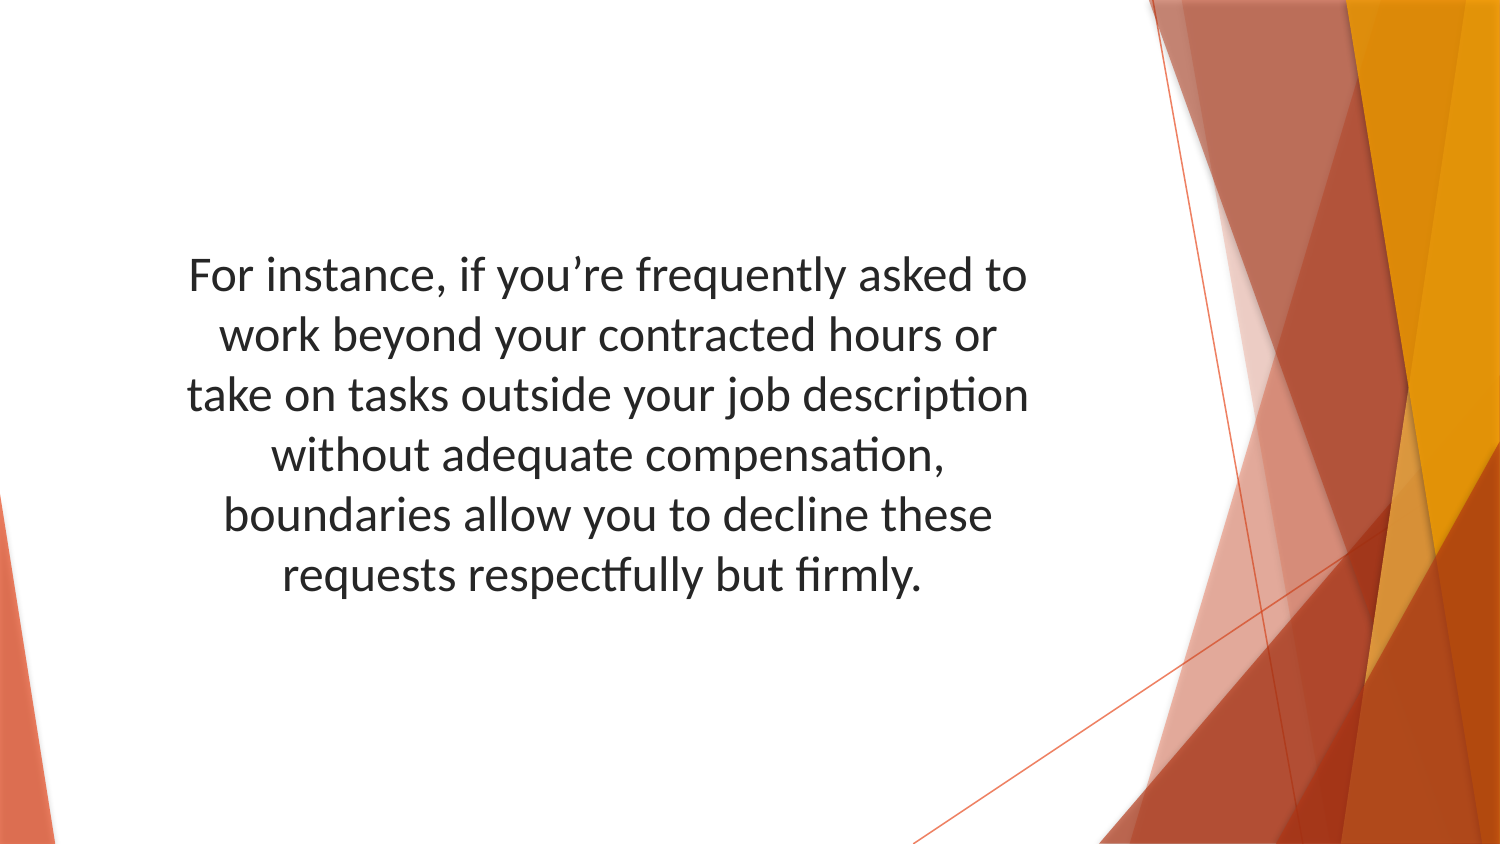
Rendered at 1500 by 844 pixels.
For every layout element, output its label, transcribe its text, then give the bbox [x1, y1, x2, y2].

list For instance, if you’re frequently asked to work beyond your contracted hours or take on tasks outside your job description without adequate compensation, boundaries allow you to decline these requests respectfully but firmly. [159, 114, 1058, 729]
